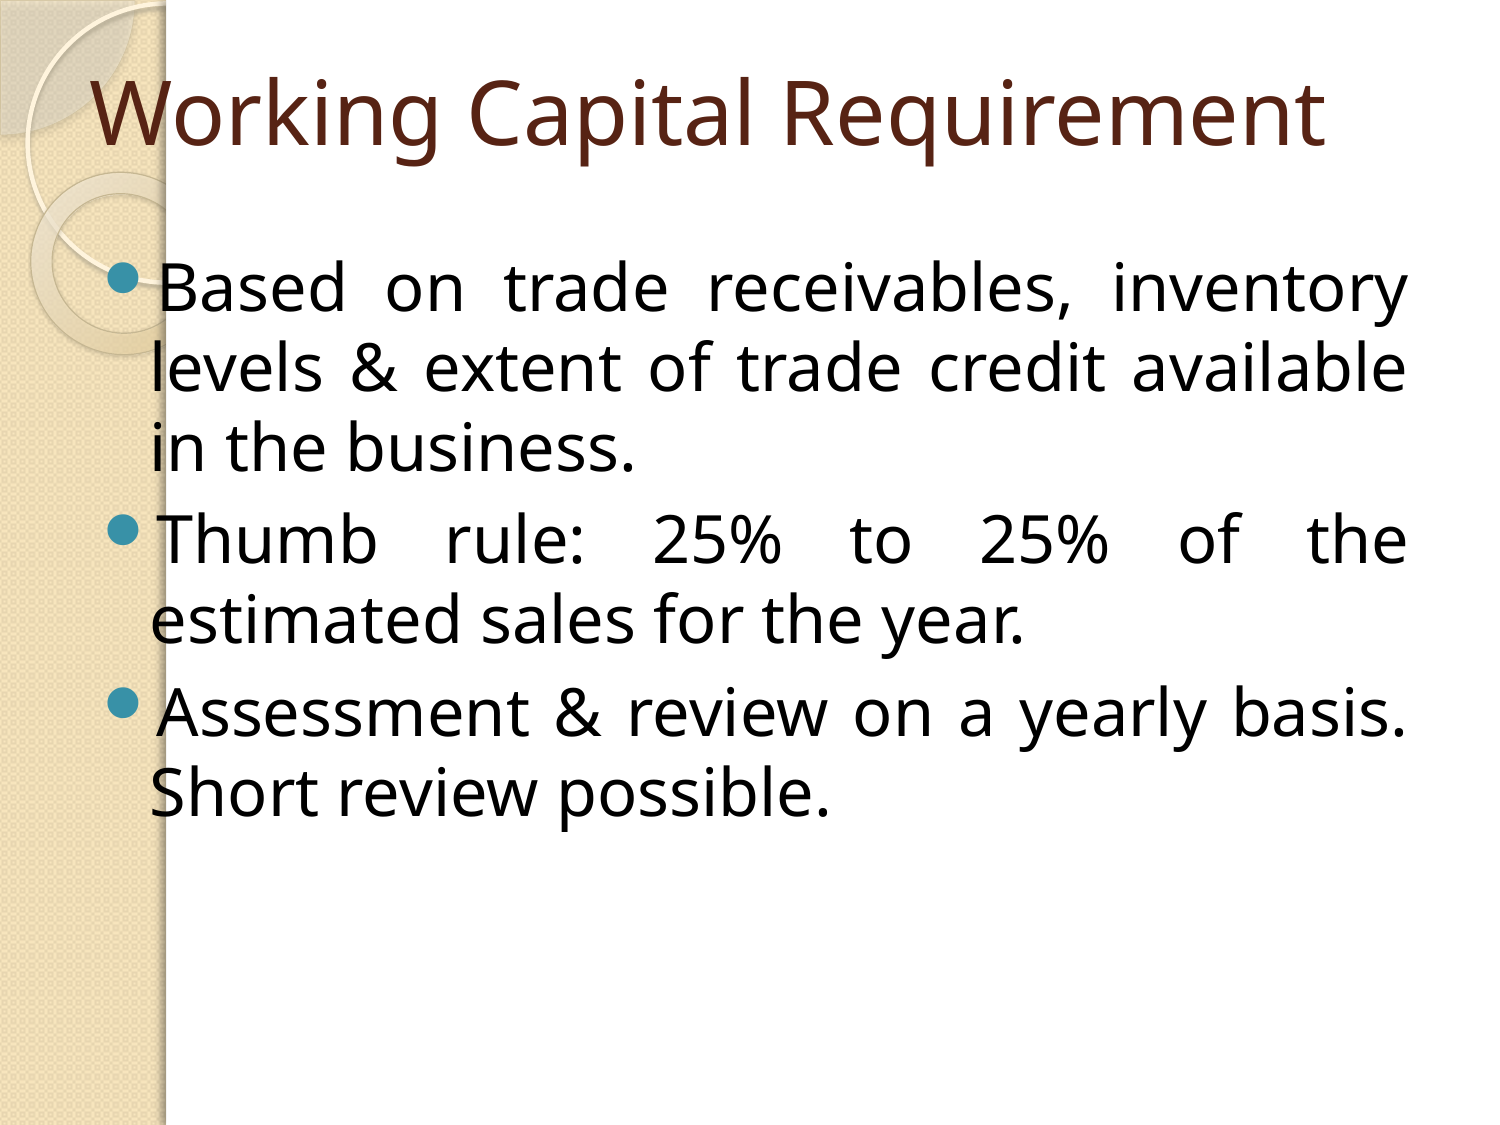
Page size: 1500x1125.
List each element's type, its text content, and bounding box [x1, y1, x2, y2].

title Working Capital Requirement [75, 45, 1425, 175]
list Based on trade receivables, inventory levels & extent of trade credit available in the business. Thumb rule: 25% to 25% of the estimated sales for the year. Assessment & review on a yearly basis. Short review possible. [75, 237, 1425, 1050]
